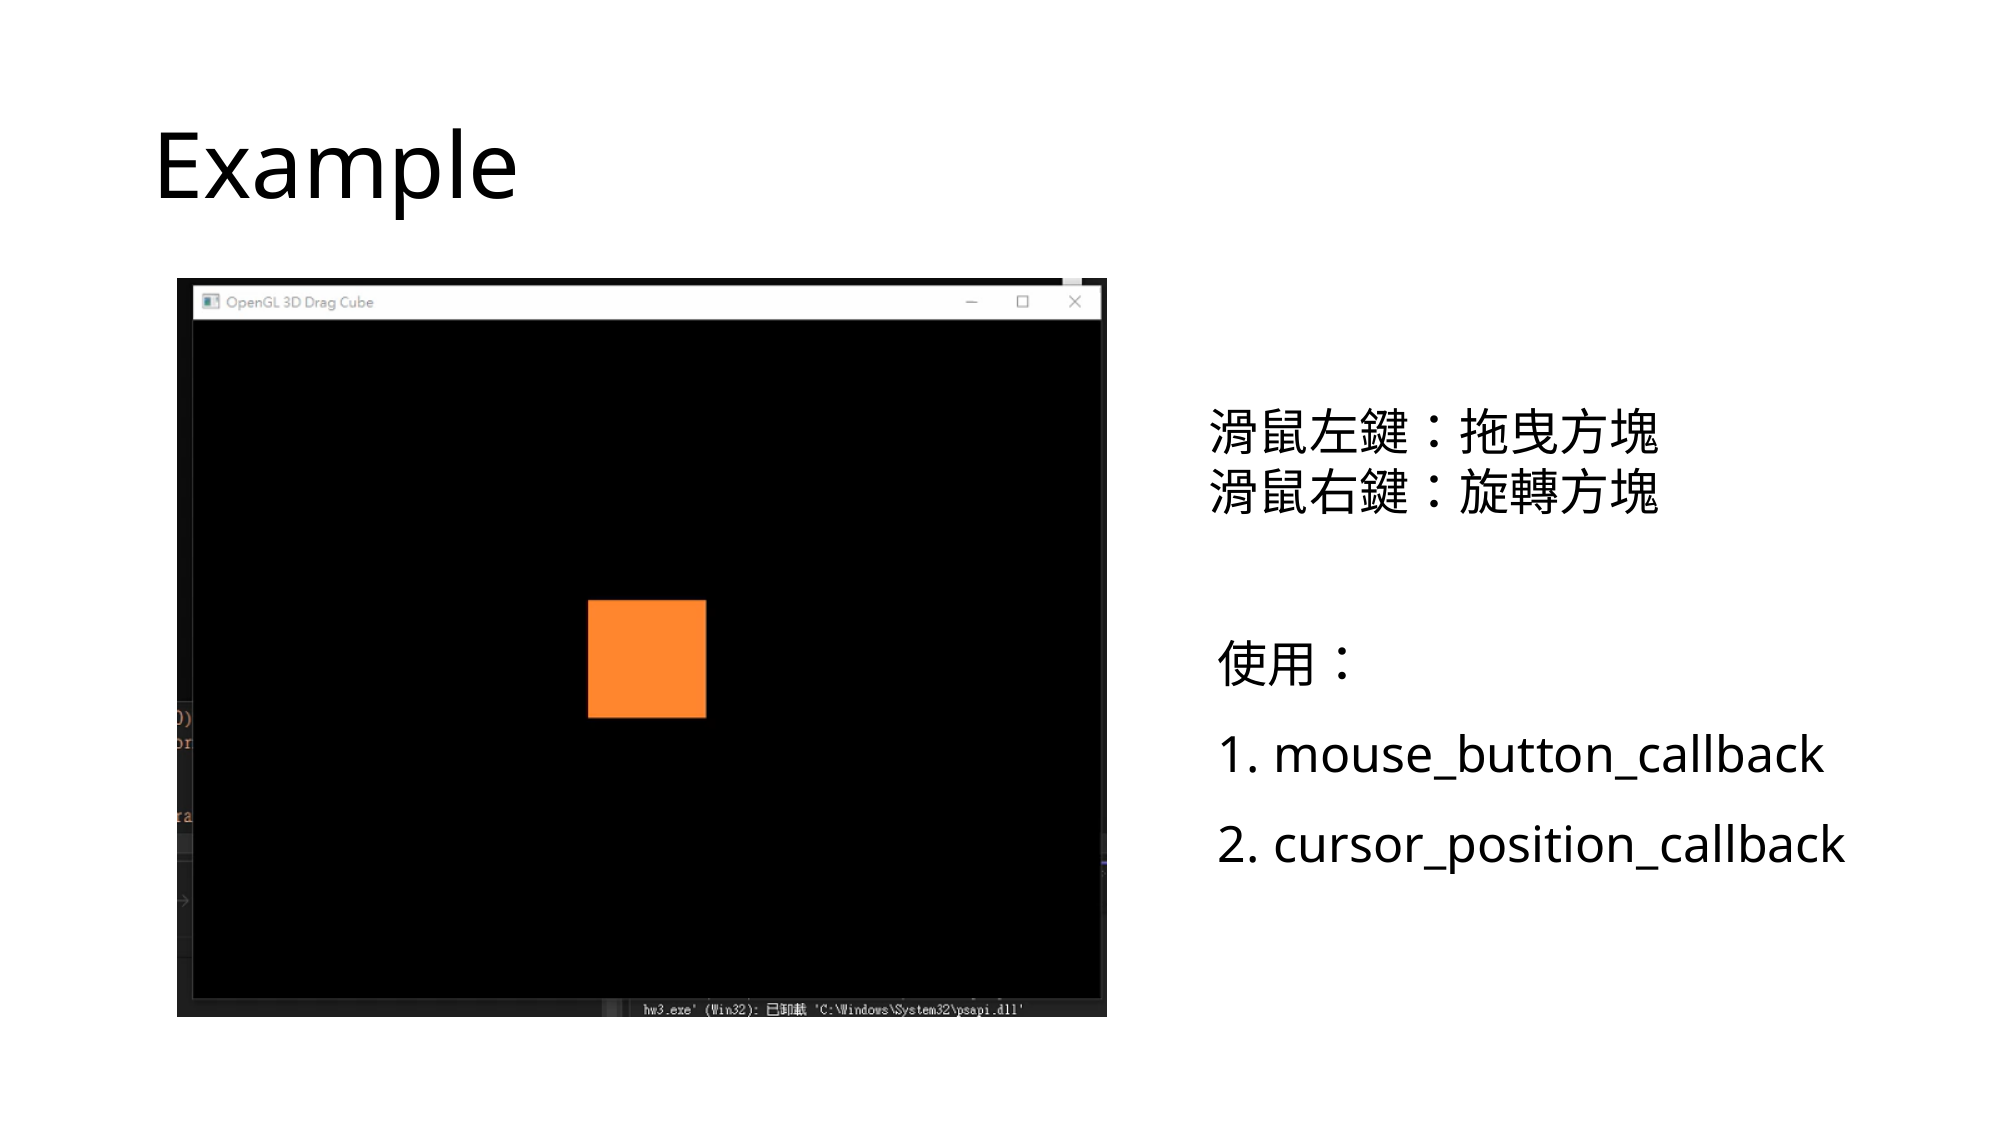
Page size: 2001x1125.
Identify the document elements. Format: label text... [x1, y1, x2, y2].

text_box 滑鼠左鍵：拖曳方塊 滑鼠右鍵：旋轉方塊 [1194, 333, 1703, 528]
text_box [176, 276, 1108, 1018]
text_box 使用： mouse_button_callback cursor_position_callback [1202, 595, 2000, 948]
title Example [137, 59, 1863, 278]
